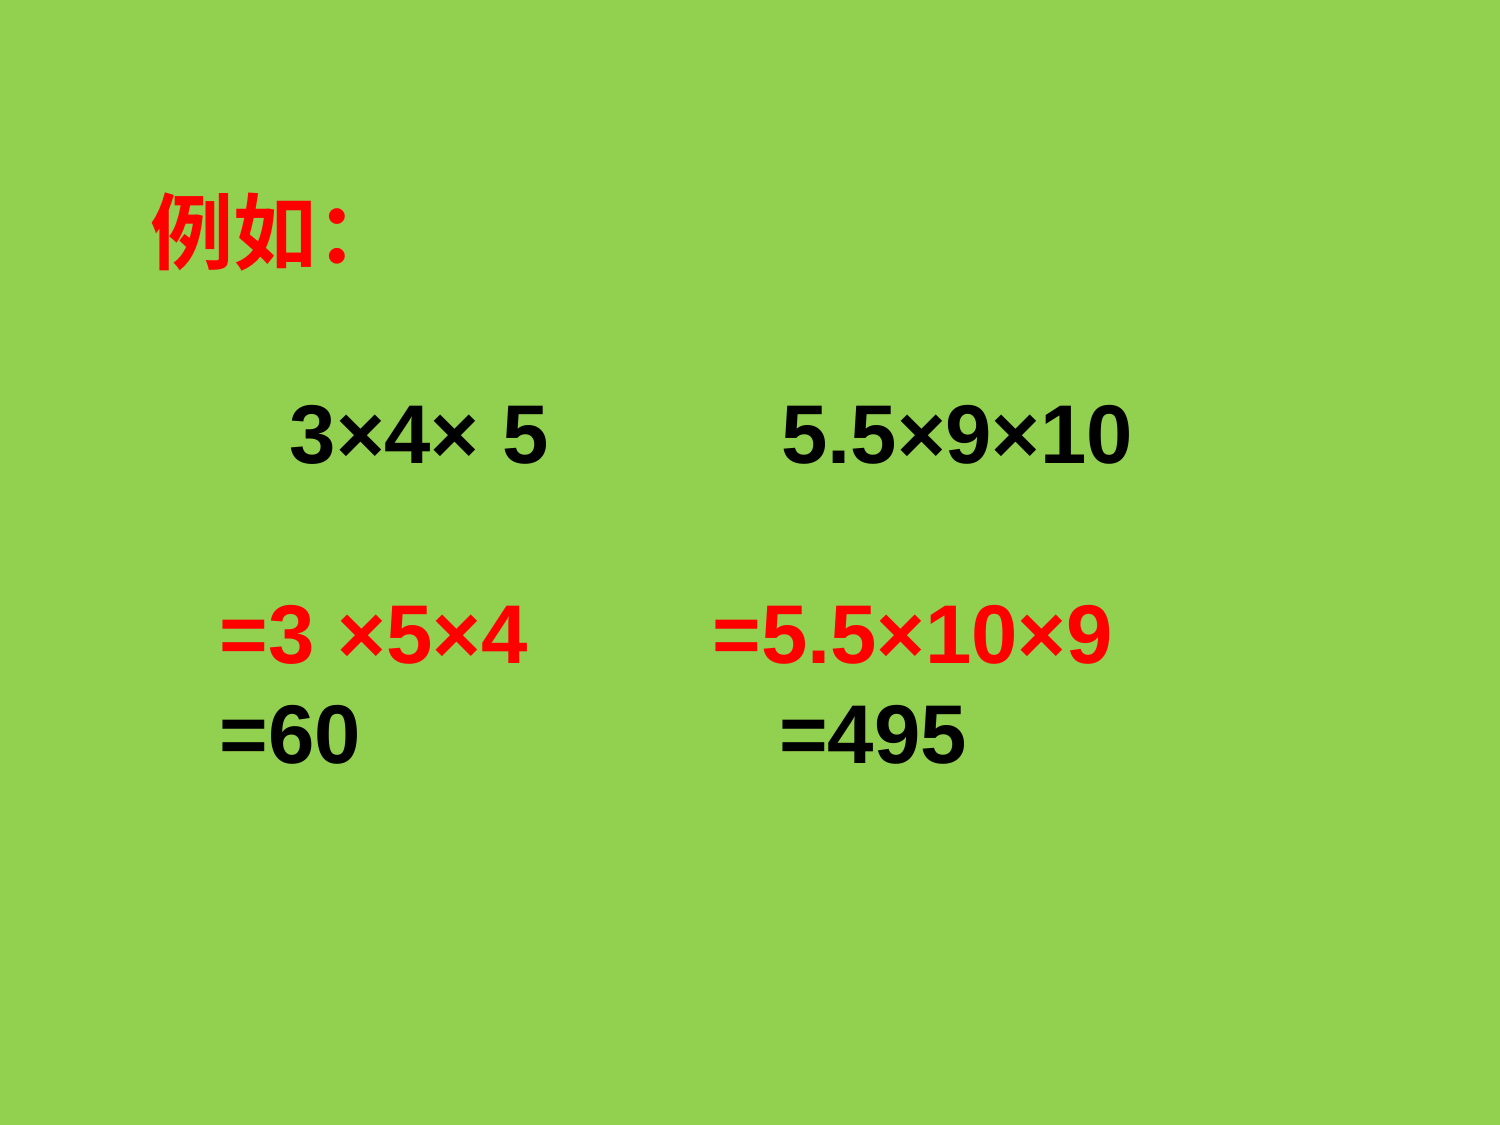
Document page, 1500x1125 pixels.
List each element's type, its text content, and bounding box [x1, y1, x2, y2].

text_box 例如： 3×4× 5 5.5×9×10 =3 ×5×4 =5.5×10×9 =60 =495 [135, 172, 1424, 788]
